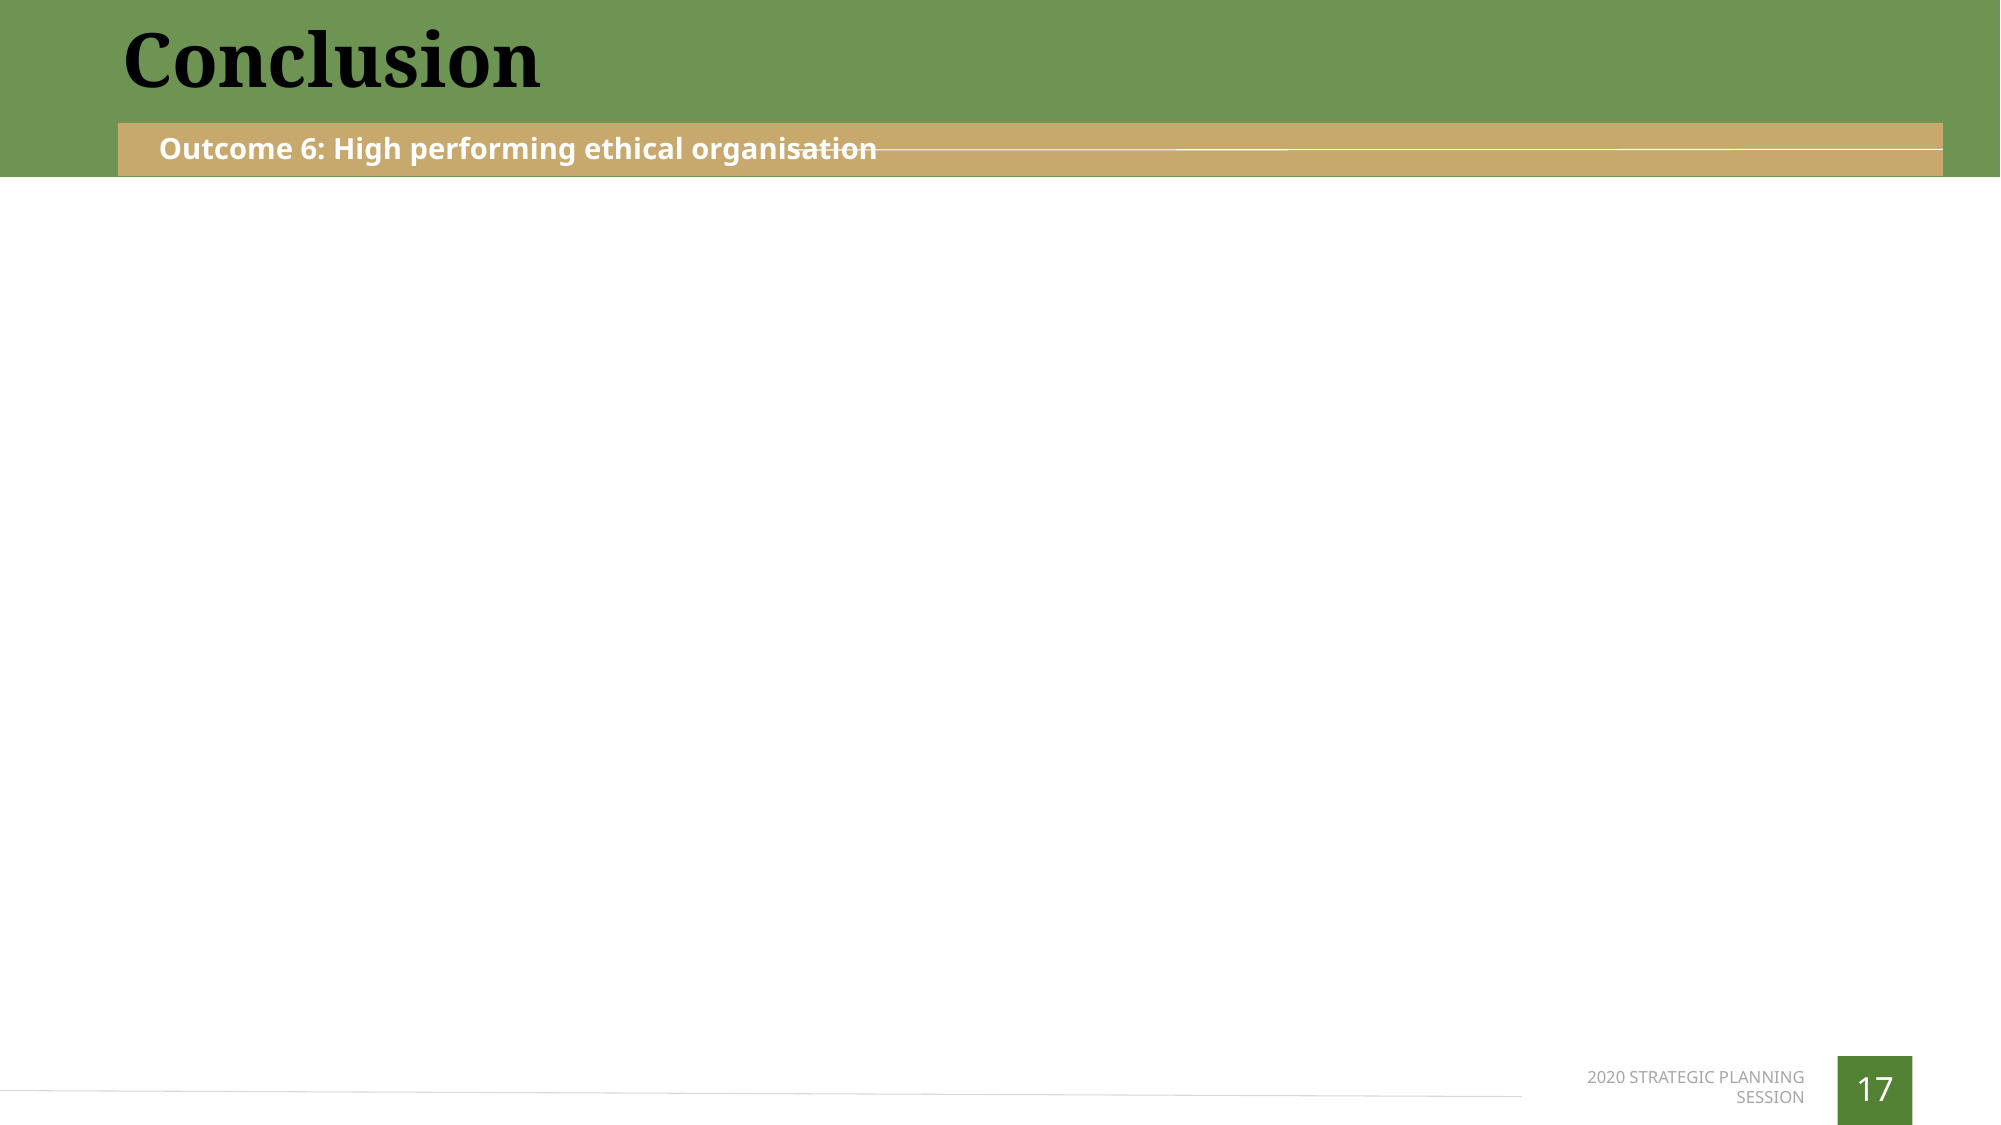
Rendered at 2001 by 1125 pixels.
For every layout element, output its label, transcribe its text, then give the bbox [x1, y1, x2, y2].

text_box Outcome 6: High performing ethical organisation [158, 130, 1286, 166]
title Conclusion [122, 22, 1857, 111]
